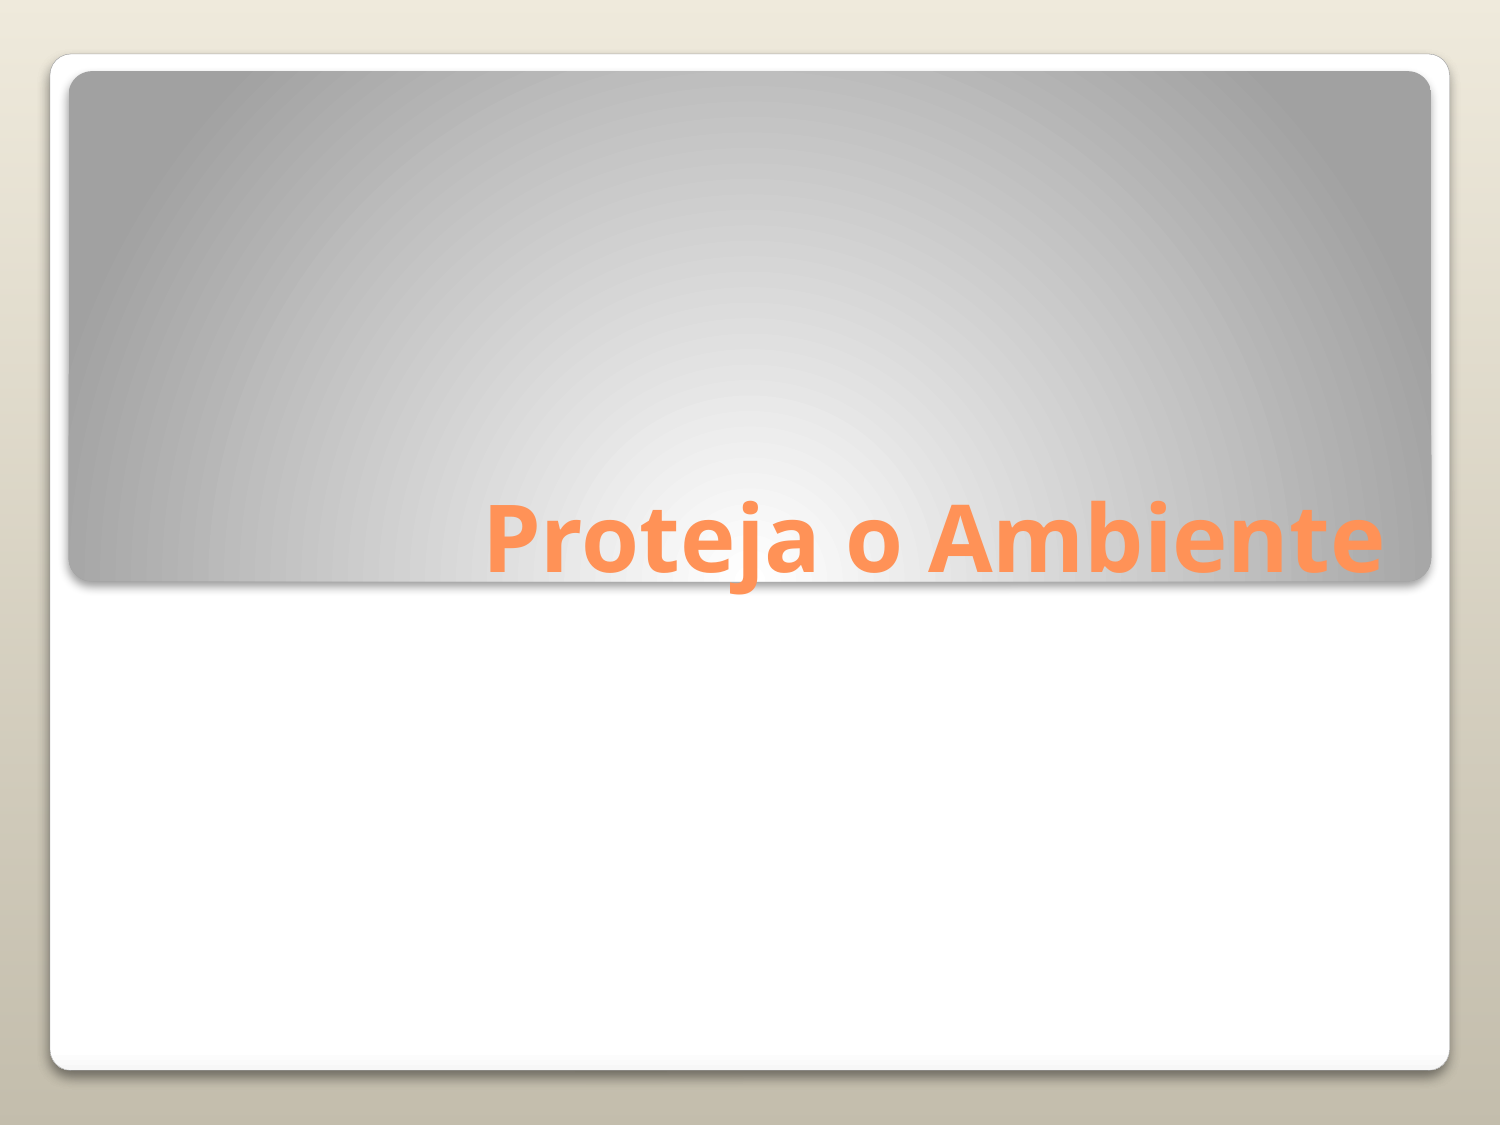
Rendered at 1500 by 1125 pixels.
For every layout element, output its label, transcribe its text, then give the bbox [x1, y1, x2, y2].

title Proteja o Ambiente [118, 298, 1394, 599]
